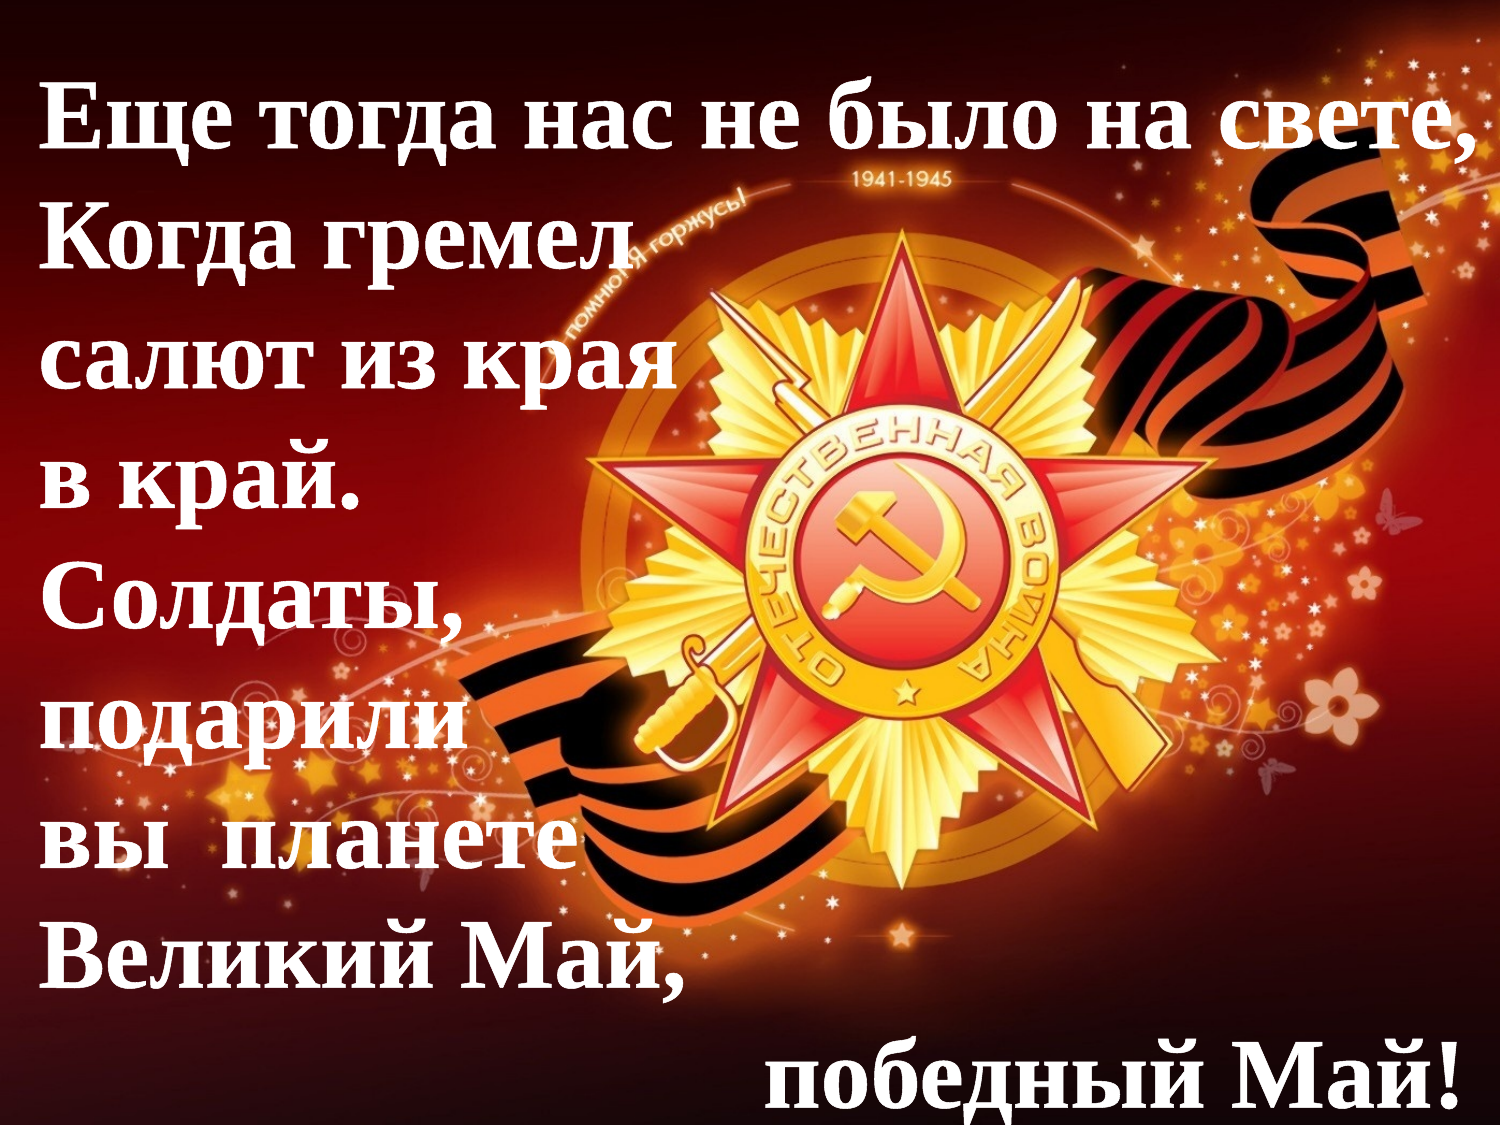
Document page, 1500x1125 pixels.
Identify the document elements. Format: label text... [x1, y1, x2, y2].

picture [0, 0, 1500, 1125]
text_box Еще тогда нас не было на свете, Когда гремел салют из края в край. Солдаты, подарили вы планете Великий Май, победный Май! [23, 40, 1500, 1125]
